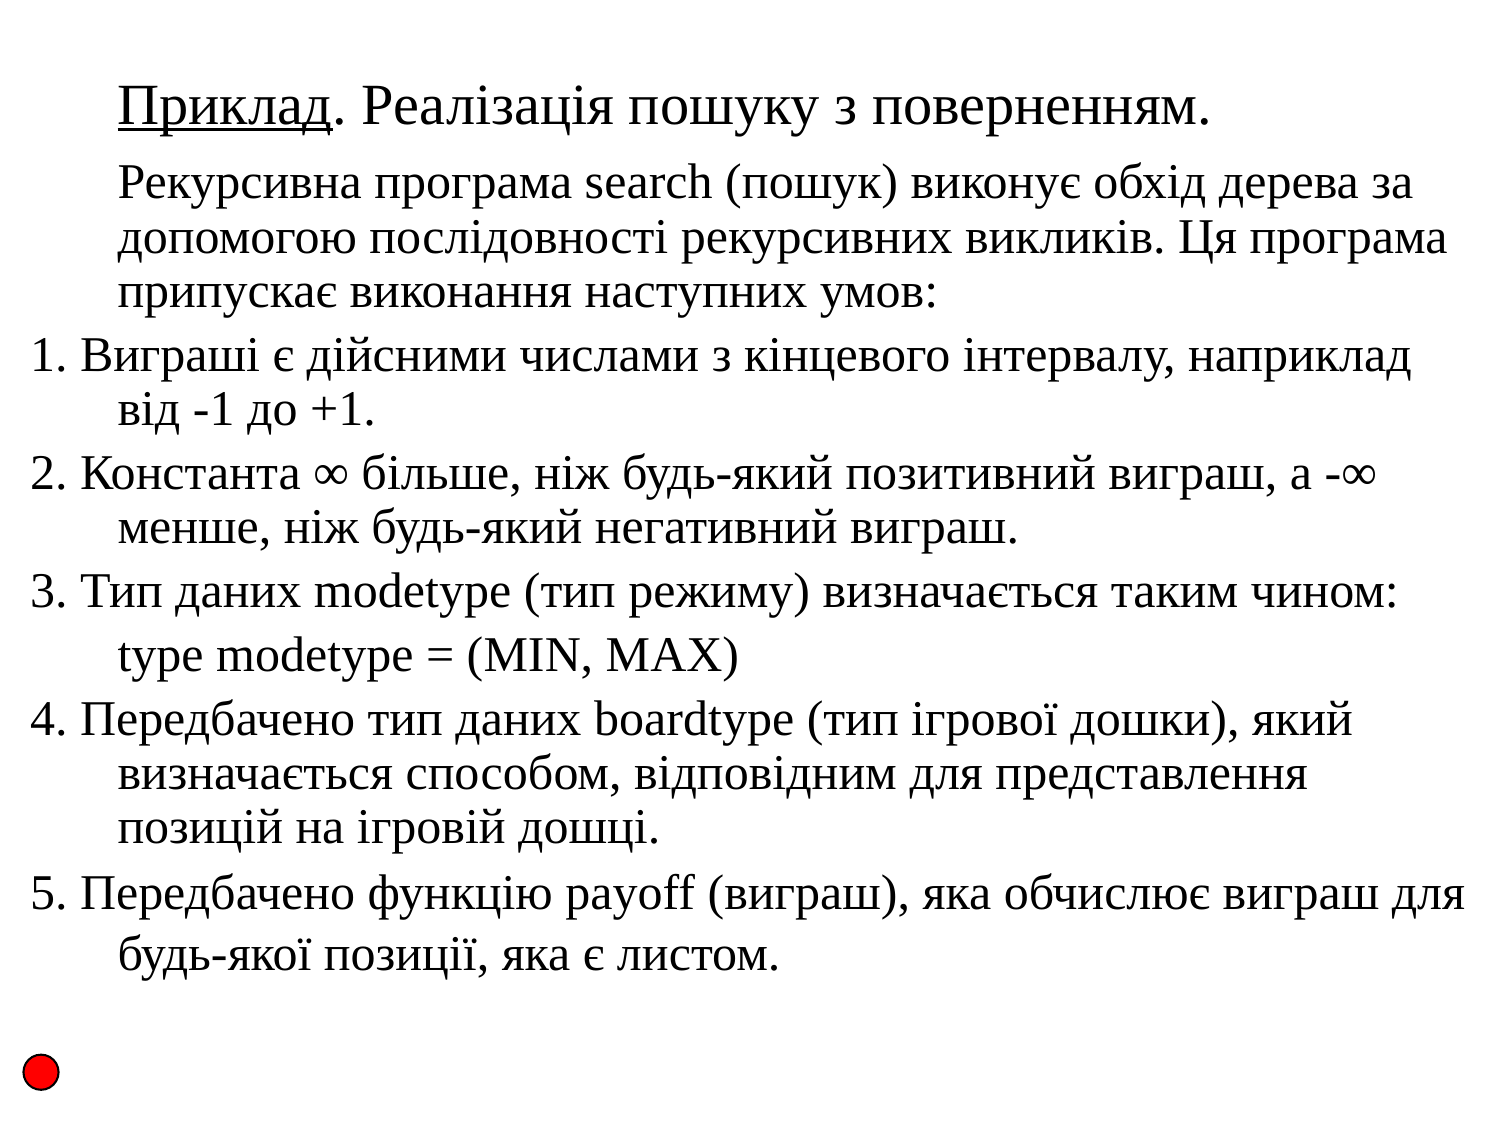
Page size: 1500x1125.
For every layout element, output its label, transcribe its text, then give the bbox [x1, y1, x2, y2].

text_box [23, 1054, 59, 1090]
list Приклад. Реалізація пошуку з поверненням. Рекурсивна програма search (пошук) виконує обхід дерева за допомогою послідовності рекурсивних викликів. Ця програма припускає виконання наступних умов: 1. Виграші є дійсними числами з кінцевого інтервалу, наприклад від -1 до +1. 2. Константа ∞ більше, ніж будь-який позитивний виграш, а -∞ менше, ніж будь-який негативний виграш. 3. Тип даних modetype (тип режиму) визначається таким чином: type modetype = (MIN, MAX) 4. Передбачено тип даних boardtype (тип ігрової дошки), який визначається способом, відповідним для представлення позицій на ігровій дошці. 5. Передбачено функцію payoff (виграш), яка обчислює виграш для будь-якої позиції, яка є листом. [0, 58, 1500, 1125]
